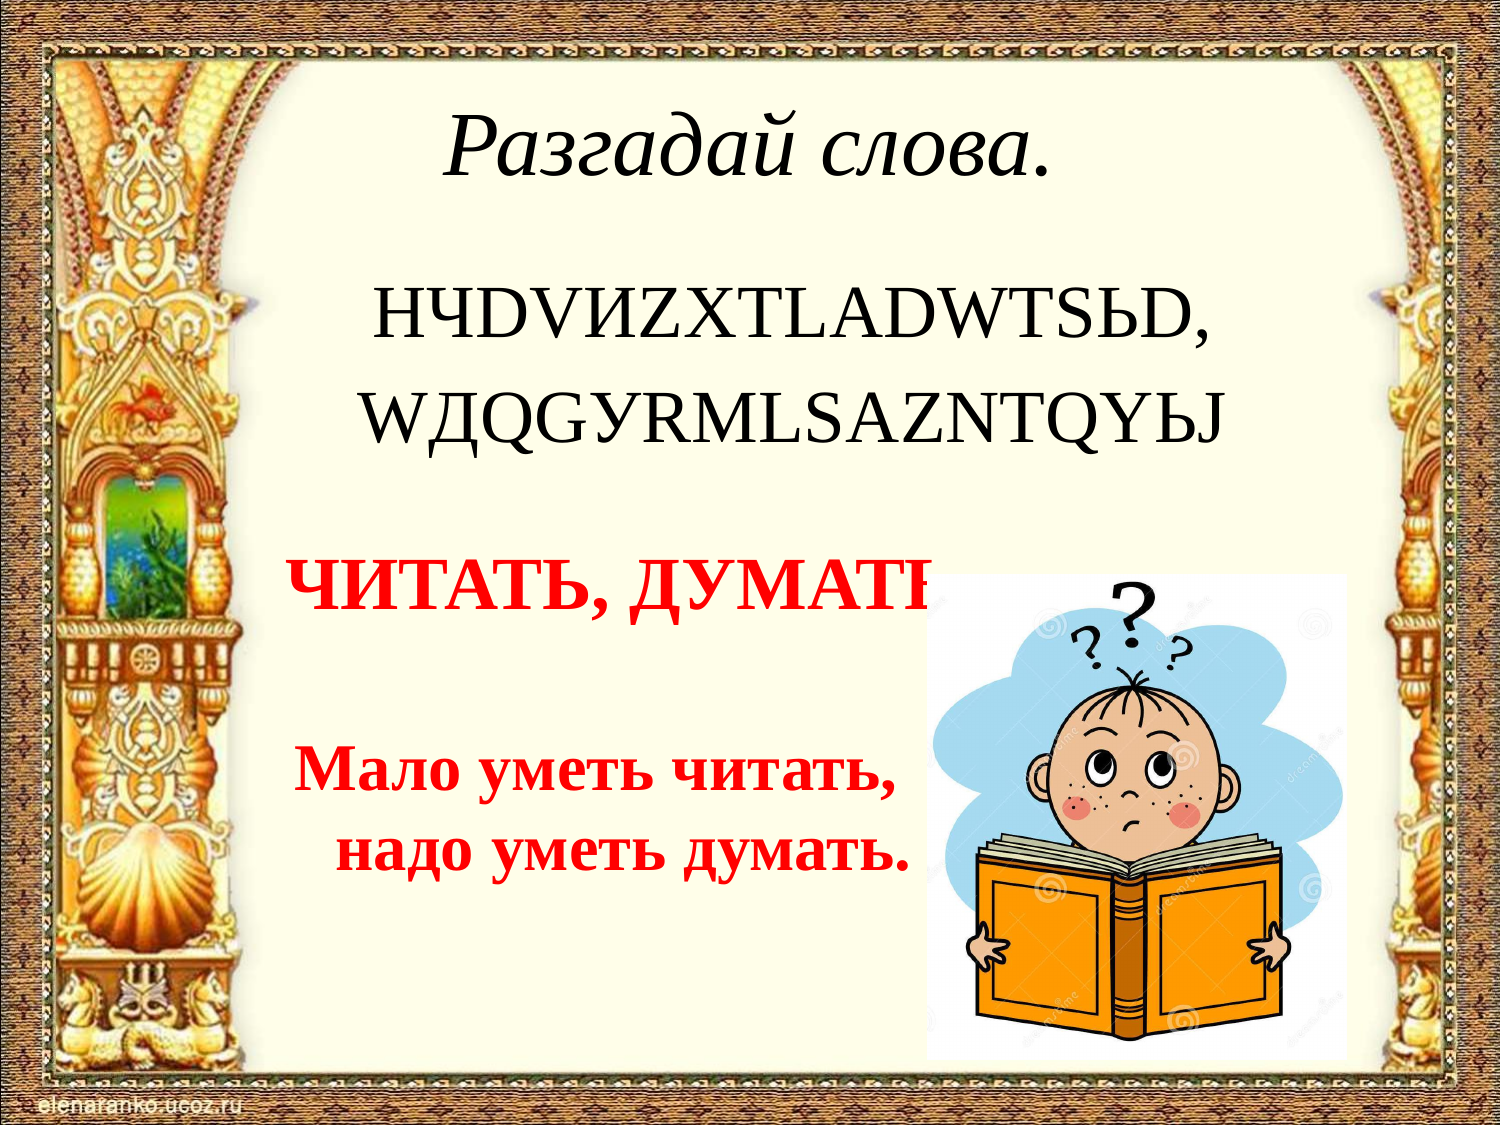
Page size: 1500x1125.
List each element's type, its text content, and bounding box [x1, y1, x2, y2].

text_box Мало уметь читать, надо уметь думать. [265, 715, 921, 964]
picture [0, 0, 1500, 1125]
title Разгадай слова. [75, 45, 1425, 233]
text_box ЧИТАТЬ, ДУМАТЬ [265, 527, 975, 669]
list HЧDVИZXТLАDWТSЬD, WДQGУRМLSАZNТQYЬJ [230, 255, 1355, 504]
